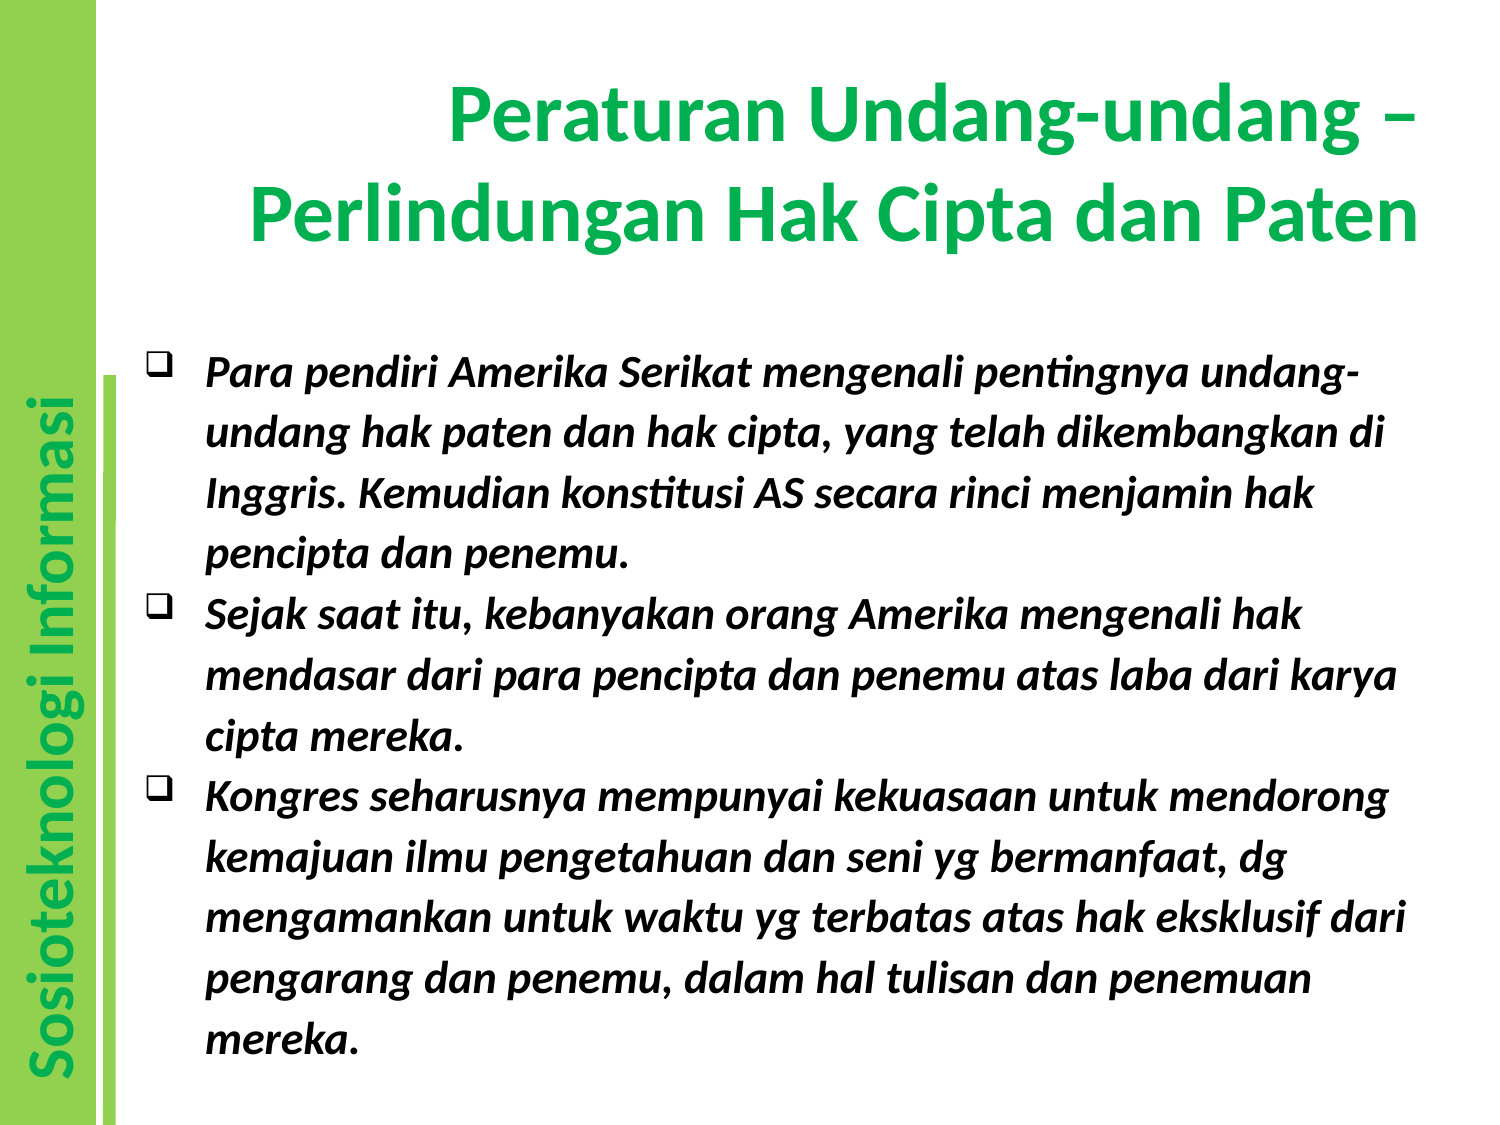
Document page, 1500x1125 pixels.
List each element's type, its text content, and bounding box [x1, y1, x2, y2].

title Peraturan Undang-undang – Perlindungan Hak Cipta dan Paten [93, 58, 1437, 258]
text_box Para pendiri Amerika Serikat mengenali pentingnya undang-undang hak paten dan hak cipta, yang telah dikembangkan di Inggris. Kemudian konstitusi AS secara rinci menjamin hak pencipta dan penemu. Sejak saat itu, kebanyakan orang Amerika mengenali hak mendasar dari para pencipta dan penemu atas laba dari karya cipta mereka. Kongres seharusnya mempunyai kekuasaan untuk mendorong kemajuan ilmu pengetahuan dan seni yg bermanfaat, dg mengamankan untuk waktu yg terbatas atas hak eksklusif dari pengarang dan penemu, dalam hal tulisan dan penemuan mereka. [128, 328, 1465, 1078]
